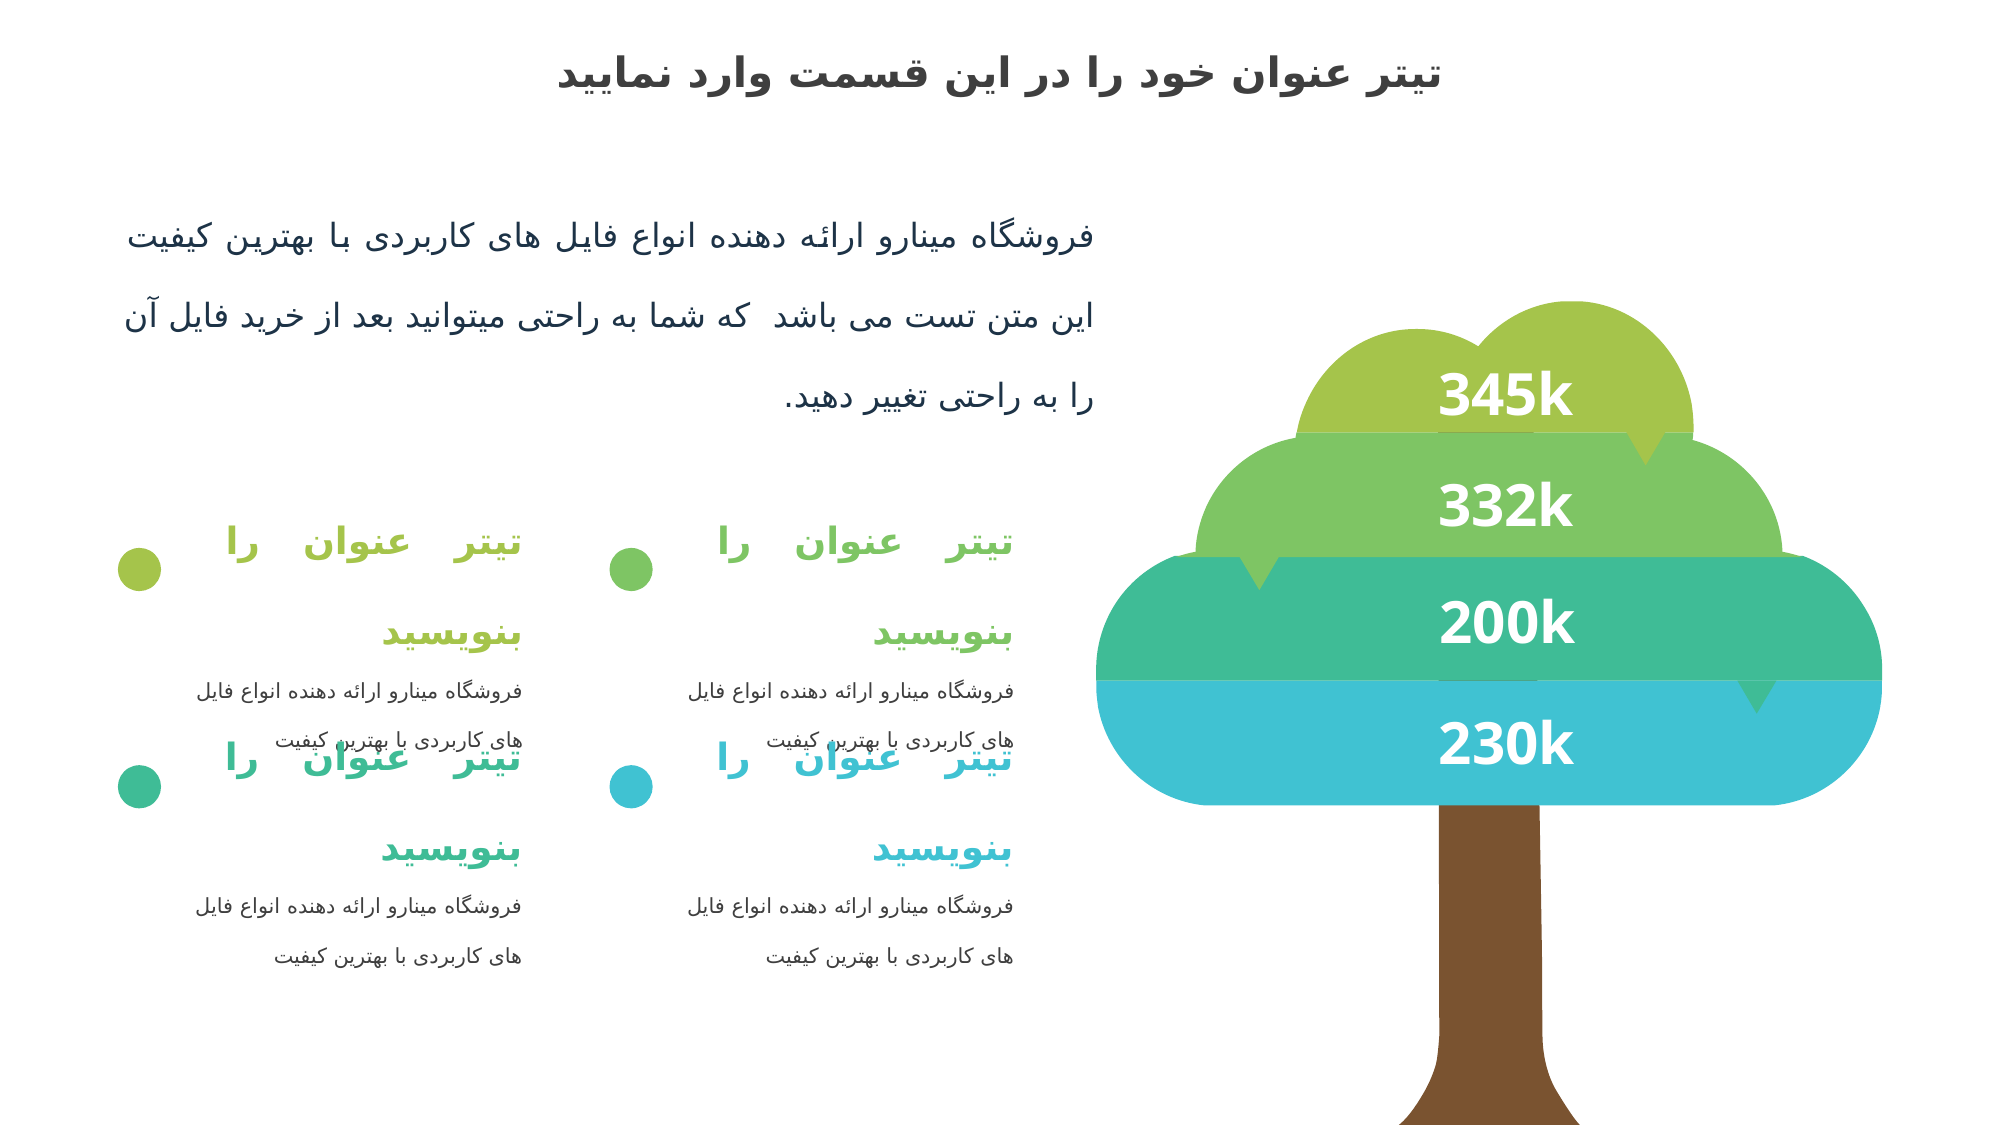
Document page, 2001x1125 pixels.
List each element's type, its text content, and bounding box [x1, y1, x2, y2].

text_box 230k [1424, 714, 1590, 784]
text_box تیتر عنوان را بنویسید فروشگاه مینارو ارائه دهنده انواع فایل های کاربردی با بهترین کیفیت [672, 464, 1030, 760]
text_box تیتر عنوان خود را در این قسمت وارد نمایید [0, 13, 2000, 104]
text_box [116, 764, 163, 810]
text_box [1175, 432, 1803, 591]
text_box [1296, 301, 1694, 466]
text_box فروشگاه مینارو ارائه دهنده انواع فایل های کاربردی با بهترین کیفیت این متن تست می باشد که شما به راحتی میتوانید بعد از خرید فایل آن را به راحتی تغییر دهید. [109, 167, 1110, 422]
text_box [1096, 555, 1883, 714]
text_box [116, 546, 163, 593]
text_box [1398, 806, 1580, 1125]
text_box تیتر عنوان را بنویسید فروشگاه مینارو ارائه دهنده انواع فایل های کاربردی با بهترین کیفیت [181, 464, 538, 760]
text_box [1099, 714, 1879, 806]
text_box تیتر عنوان را بنویسید فروشگاه مینارو ارائه دهنده انواع فایل های کاربردی با بهترین کیفیت [671, 680, 1029, 976]
text_box تیتر عنوان را بنویسید فروشگاه مینارو ارائه دهنده انواع فایل های کاربردی با بهترین کیفیت [180, 680, 537, 976]
text_box [608, 764, 654, 810]
text_box [608, 546, 654, 593]
